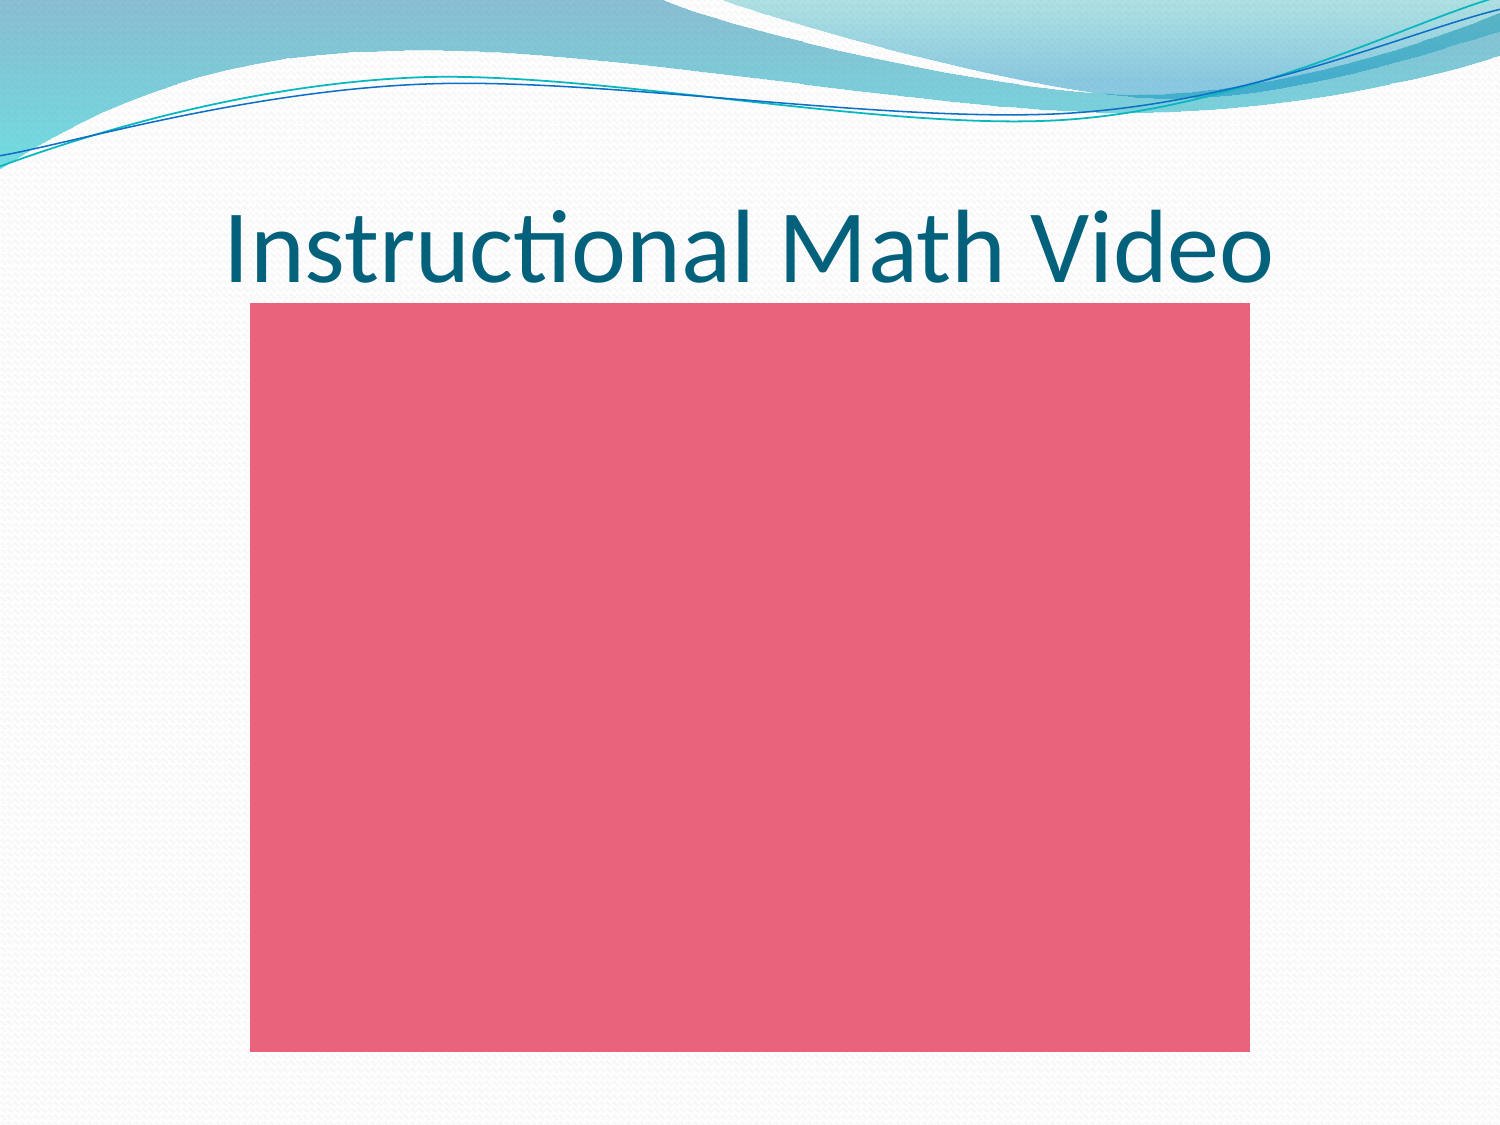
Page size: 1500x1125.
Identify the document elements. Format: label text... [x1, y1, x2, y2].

title Instructional Math Video [75, 115, 1425, 303]
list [249, 302, 1251, 1053]
